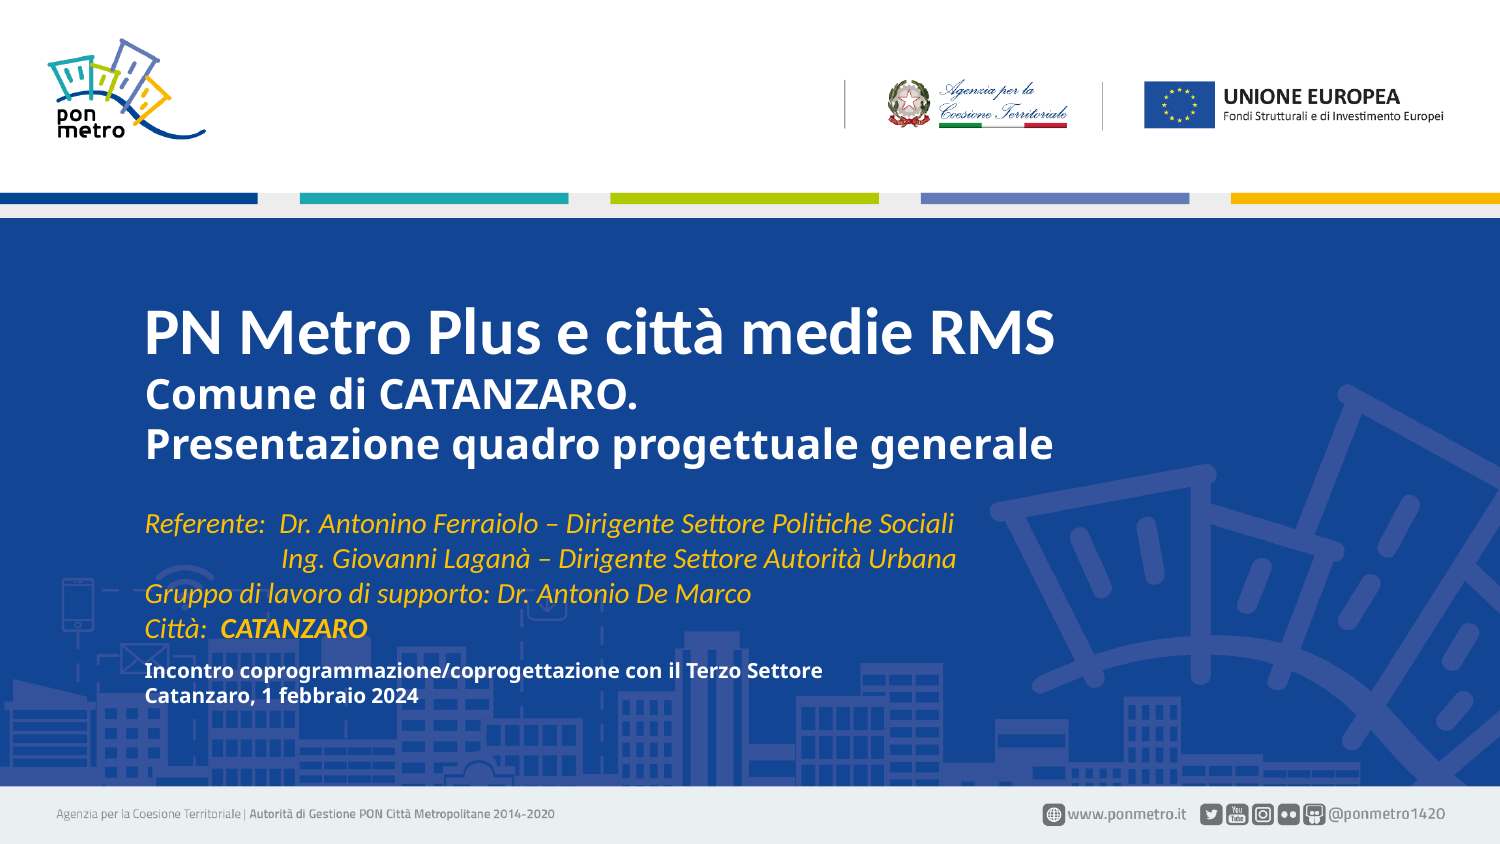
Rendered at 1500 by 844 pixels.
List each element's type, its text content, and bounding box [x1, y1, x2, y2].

text_box PN Metro Plus e città medie RMS Comune di CATANZARO. Presentazione quadro progettuale generale Referente: Dr. Antonino Ferraiolo – Dirigente Settore Politiche Sociali Ing. Giovanni Laganà – Dirigente Settore Autorità Urbana Gruppo di lavoro di supporto: Dr. Antonio De Marco Città: CATANZARO [129, 280, 1365, 653]
text_box Incontro coprogrammazione/coprogettazione con il Terzo Settore Catanzaro, 1 febbraio 2024 [129, 653, 945, 716]
picture [0, 0, 1500, 844]
